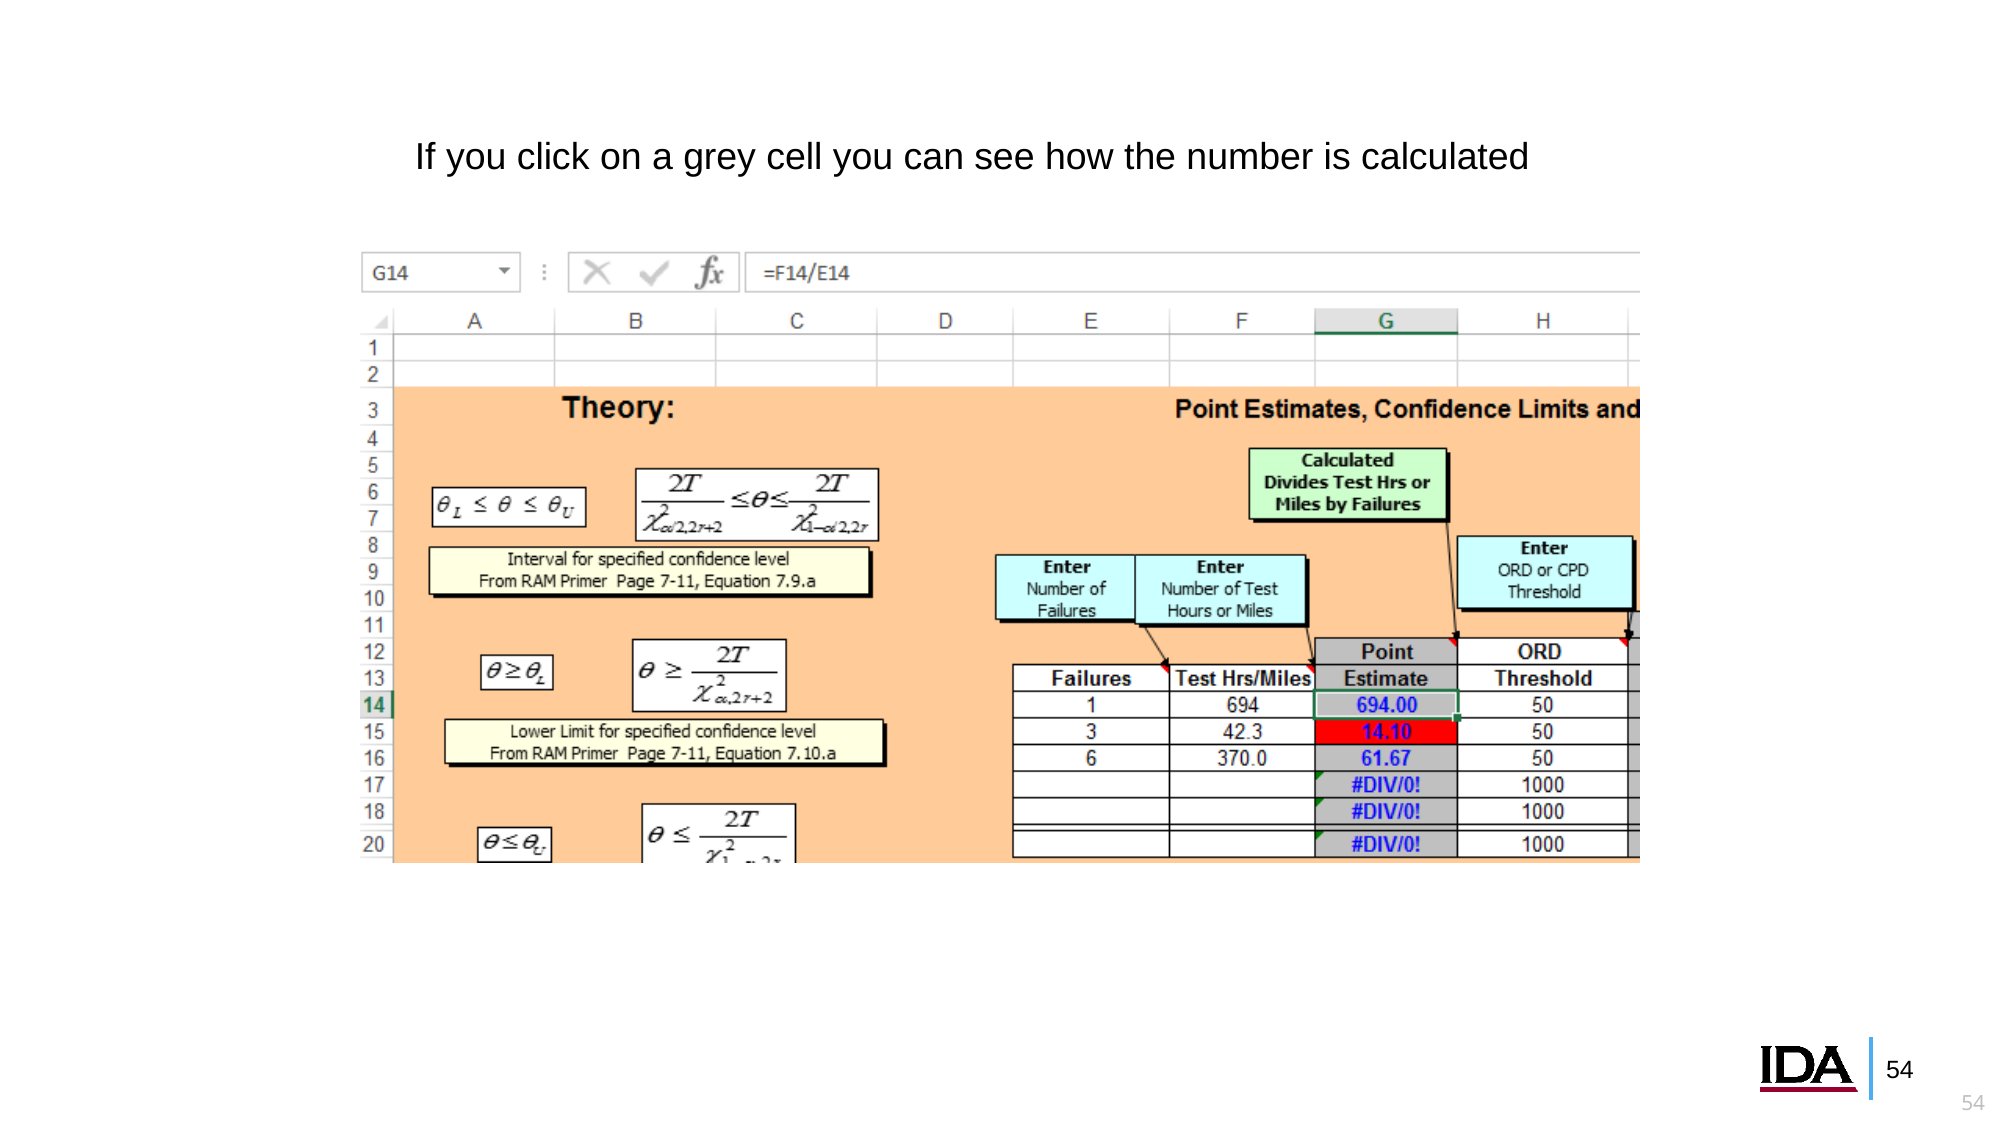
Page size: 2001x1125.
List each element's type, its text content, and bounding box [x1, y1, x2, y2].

text_box If you click on a grey cell you can see how the number is calculated [399, 124, 1563, 185]
slide_number 53 [1866, 1065, 2000, 1125]
picture [1760, 1046, 1858, 1092]
picture [360, 249, 1640, 863]
